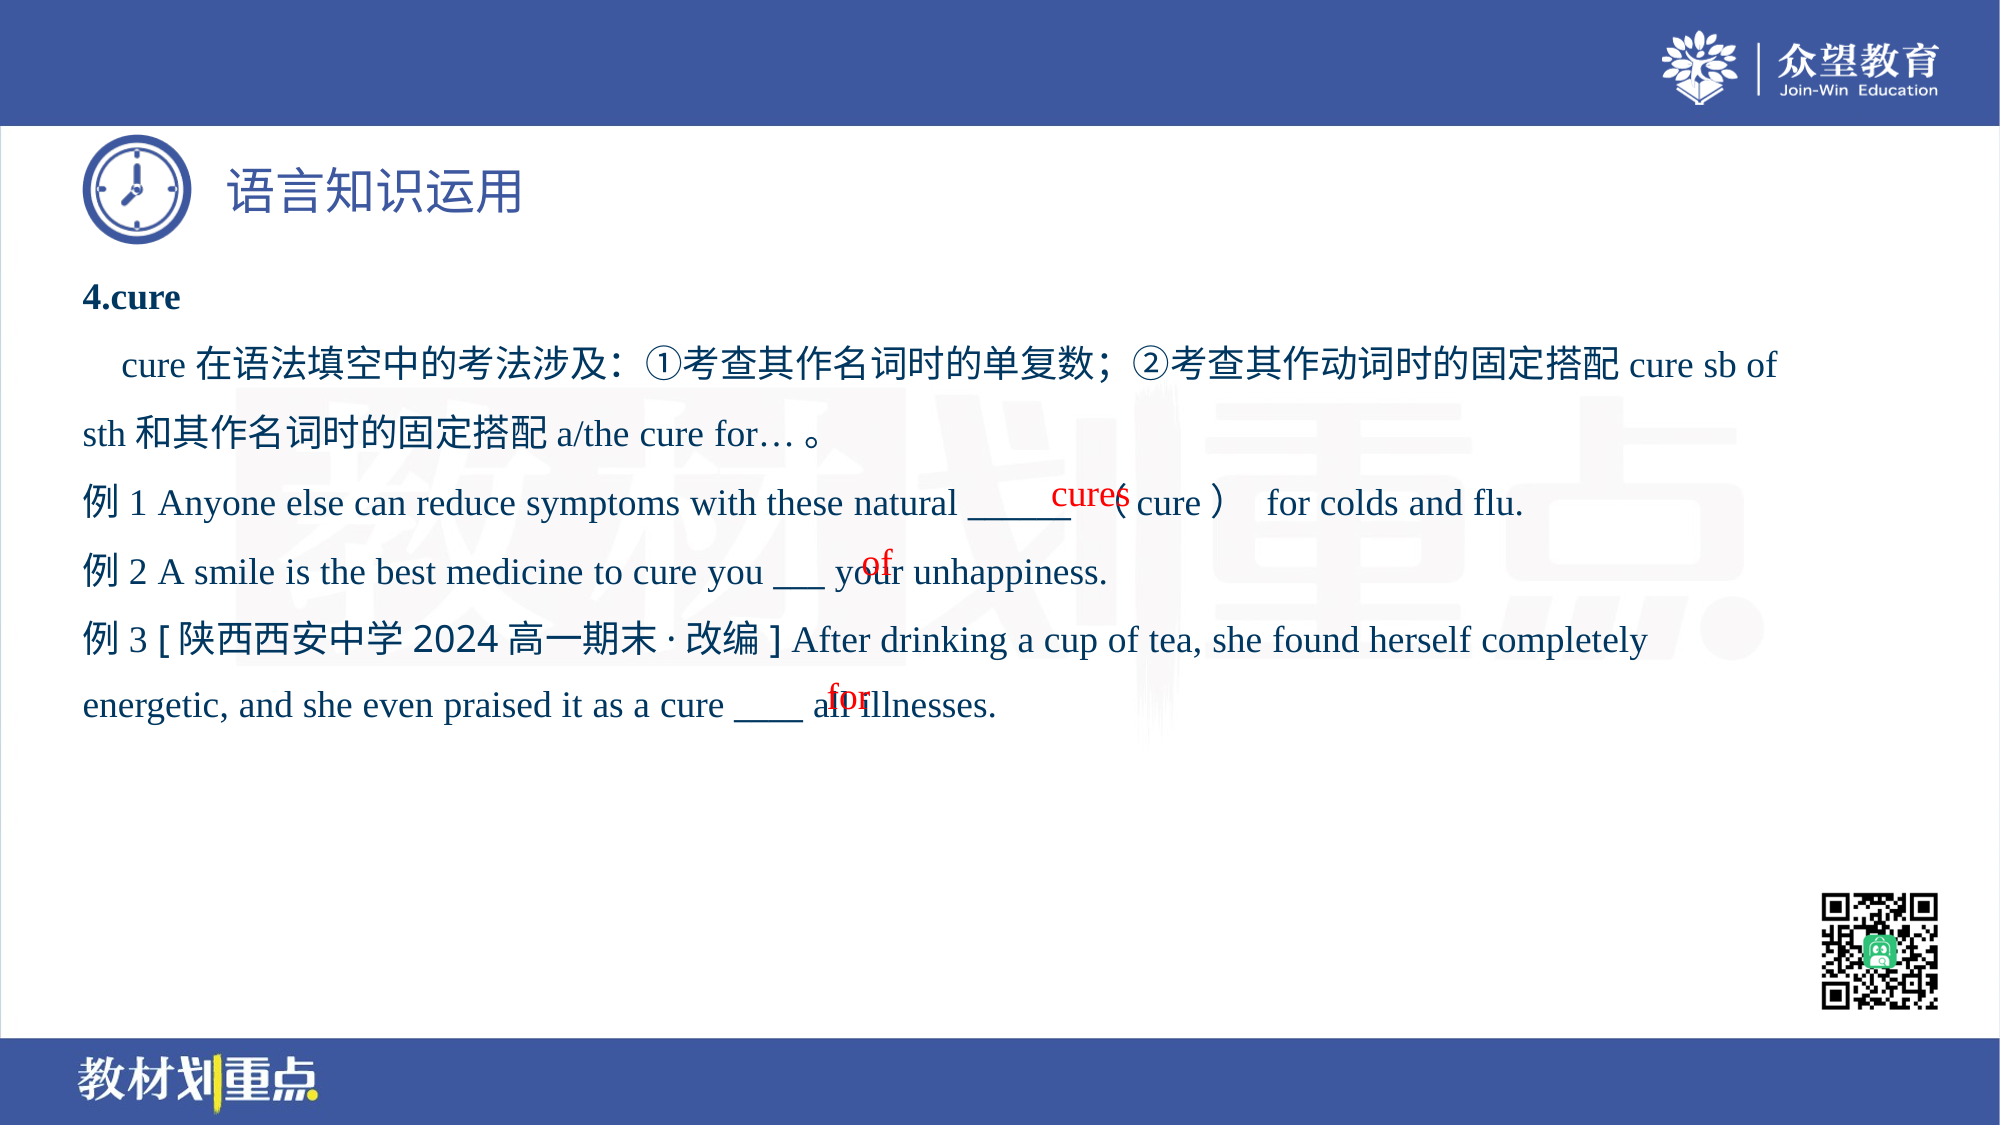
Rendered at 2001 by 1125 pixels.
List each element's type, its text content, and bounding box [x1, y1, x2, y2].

text_box 4.cure cure在语法填空中的考法涉及：①考查其作名词时的单复数；②考查其作动词时的固定搭配cure sb of sth和其作名词时的固定搭配a/the cure for…。 例1 Anyone else can reduce symptoms with these natural ______ （cure） for colds and flu. 例2 A smile is the best medicine to cure you ___ your unhappiness. 例3 [陕西西安中学2024高一期末·改编] After drinking a cup of tea, she found herself completely energetic, and she even praised it as a cure ____ all illnesses. [82, 247, 1817, 718]
text_box cures [1037, 449, 1145, 508]
text_box of [847, 517, 907, 577]
text_box for [812, 652, 884, 711]
picture [0, 0, 2000, 1125]
